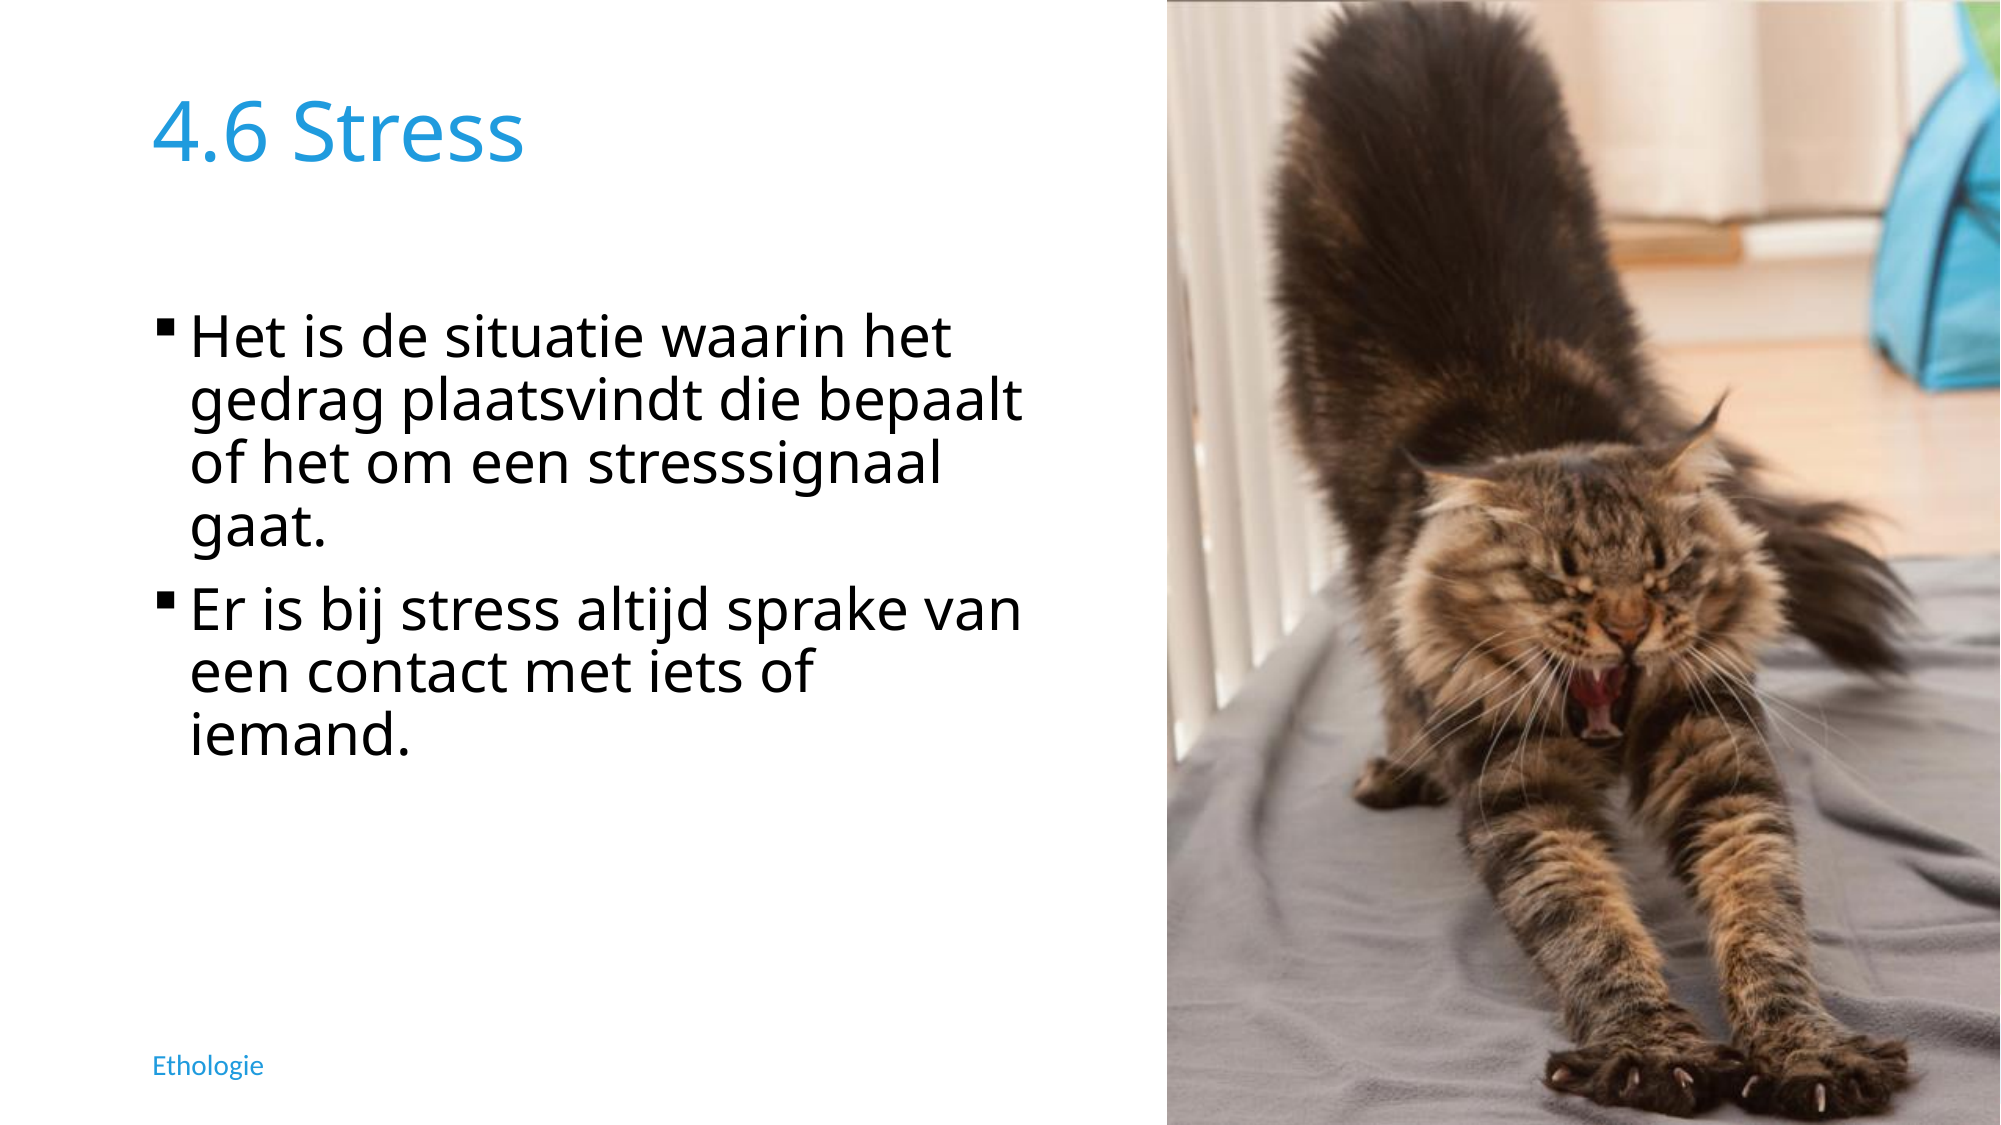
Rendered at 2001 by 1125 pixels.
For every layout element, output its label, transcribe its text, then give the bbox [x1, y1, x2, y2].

list Ethologie [137, 1042, 588, 1103]
list Het is de situatie waarin het gedrag plaatsvindt die bepaalt of het om een stresssignaal gaat. Er is bij stress altijd sprake van een contact met iets of iemand. [137, 299, 1065, 1014]
title 4.6 Stress [137, 59, 1167, 210]
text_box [1167, 0, 2000, 1125]
